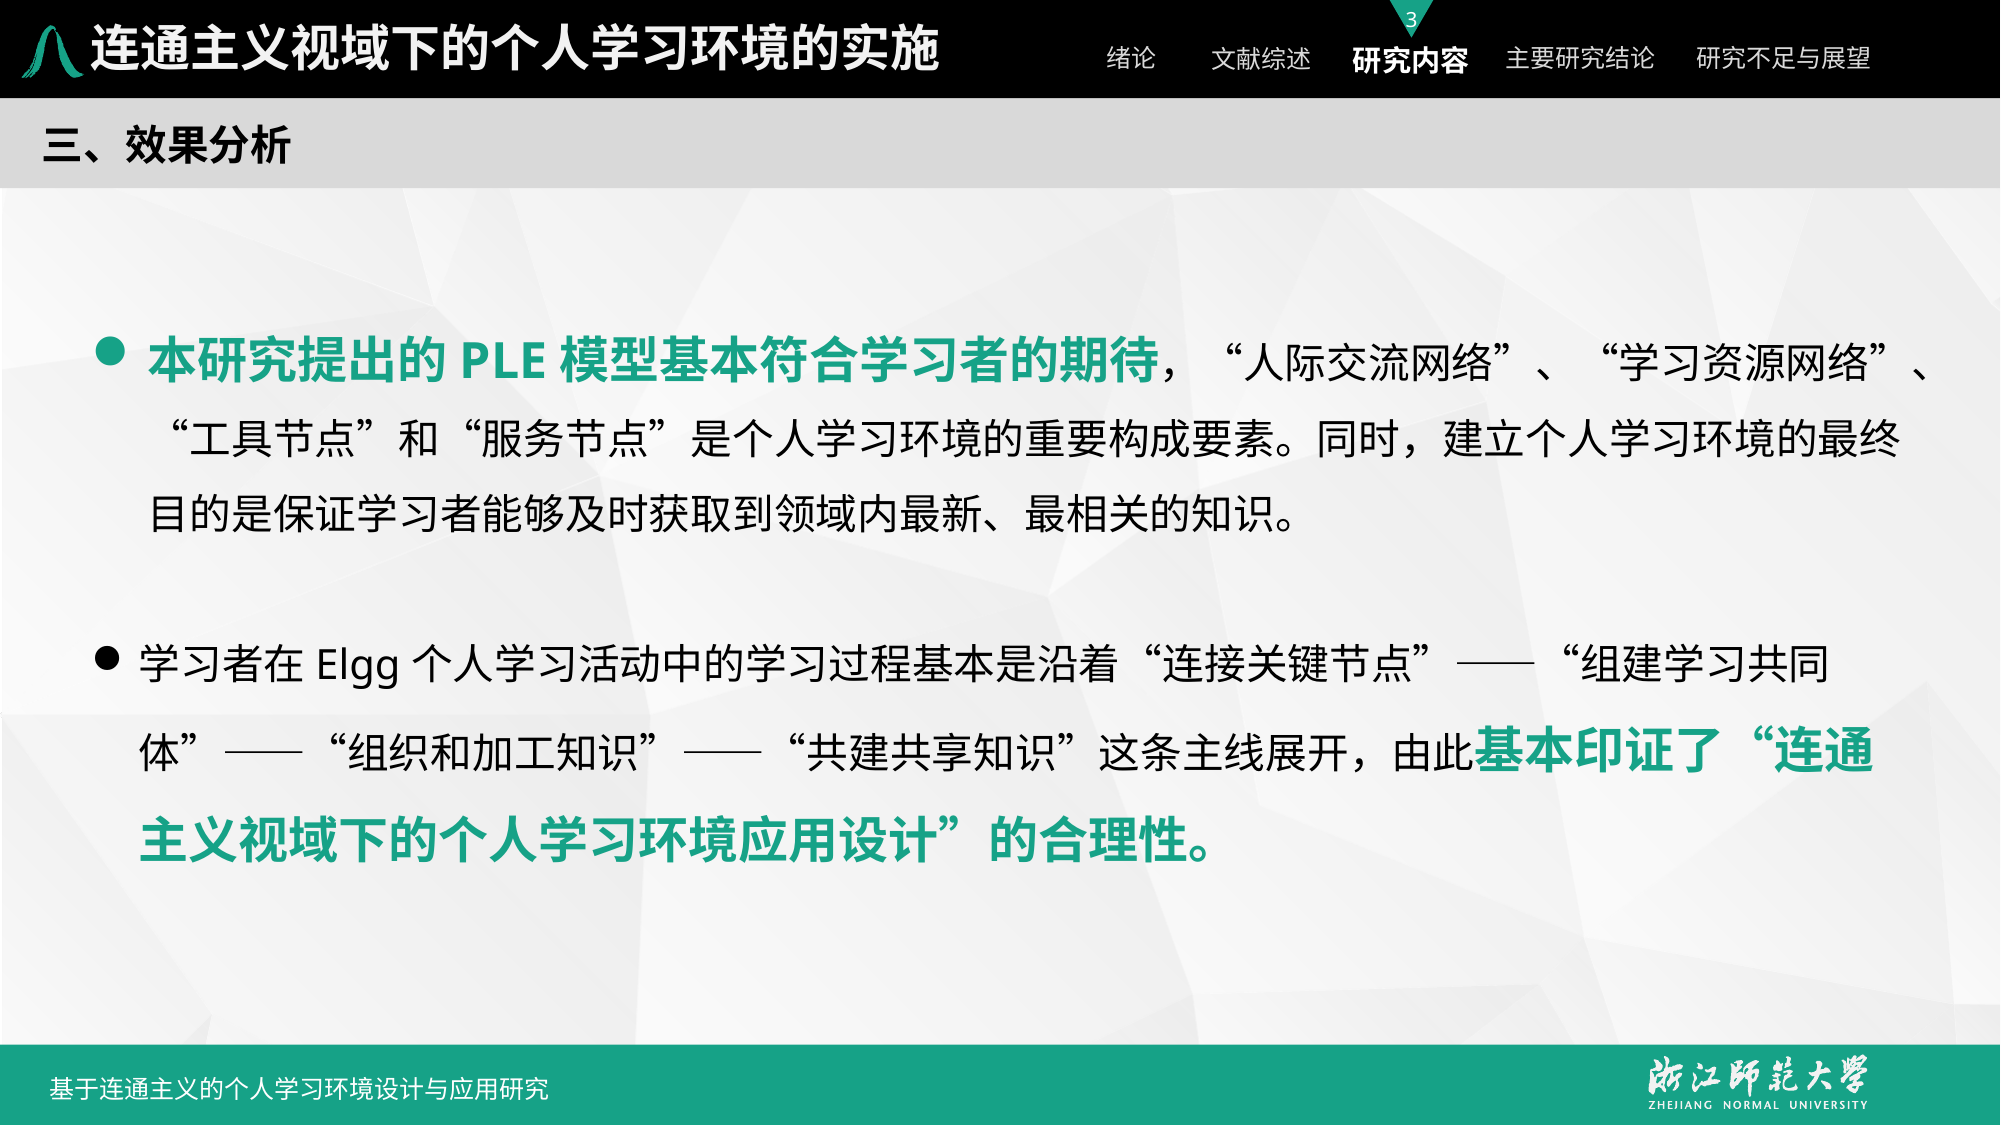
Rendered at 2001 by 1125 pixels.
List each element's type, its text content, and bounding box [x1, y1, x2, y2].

text_box 本研究提出的PLE模型基本符合学习者的期待，“人际交流网络”、“学习资源网络”、“工具节点”和“服务节点”是个人学习环境的重要构成要素。同时，建立个人学习环境的最终目的是保证学习者能够及时获取到领域内最新、最相关的知识。 学习者在Elgg个人学习活动中的学习过程基本是沿着“连接关键节点”——“组建学习共同体”——“组织和加工知识”——“共建共享知识”这条主线展开，由此基本印证了“连通主义视域下的个人学习环境应用设计”的合理性。 [76, 290, 1928, 876]
list 连通主义视域下的个人学习环境的实施 [75, 16, 965, 87]
list 三、效果分析 [27, 111, 665, 183]
picture [0, 0, 2001, 1125]
